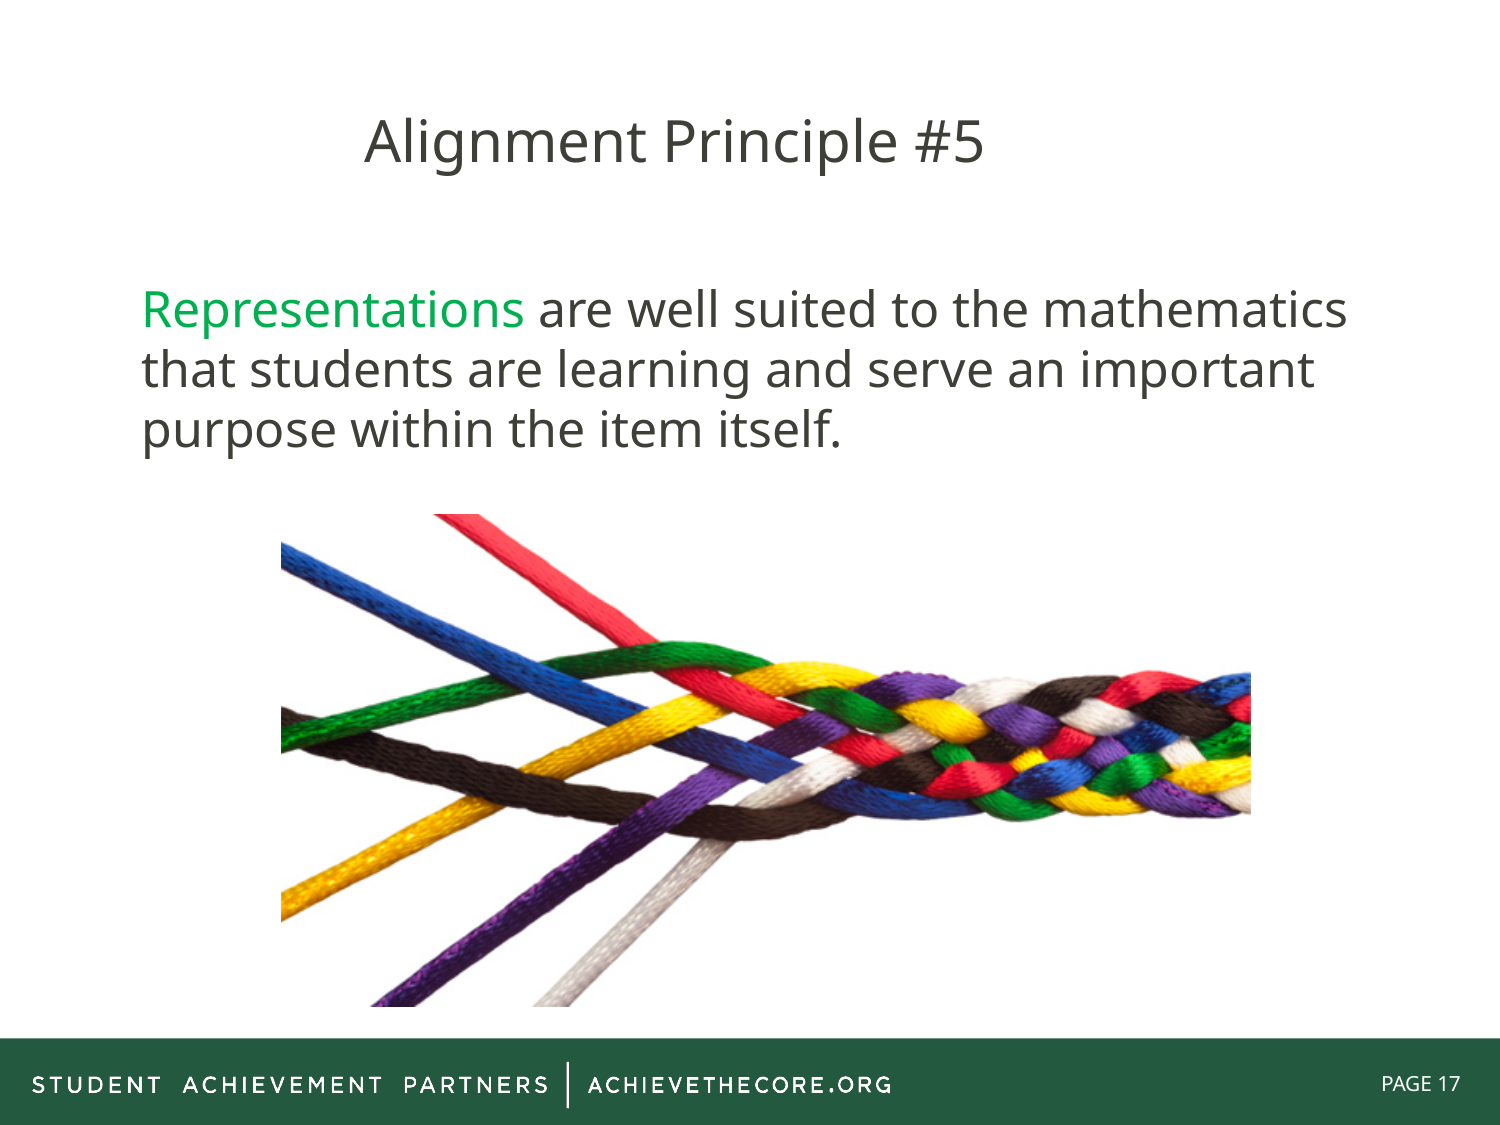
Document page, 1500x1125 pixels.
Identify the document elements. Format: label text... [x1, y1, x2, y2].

title Alignment Principle #5 [0, 45, 1350, 233]
list Representations are well suited to the mathematics that students are learning and serve an important purpose within the item itself. [70, 262, 1421, 515]
picture [12, 1055, 911, 1112]
picture [281, 513, 1251, 1007]
